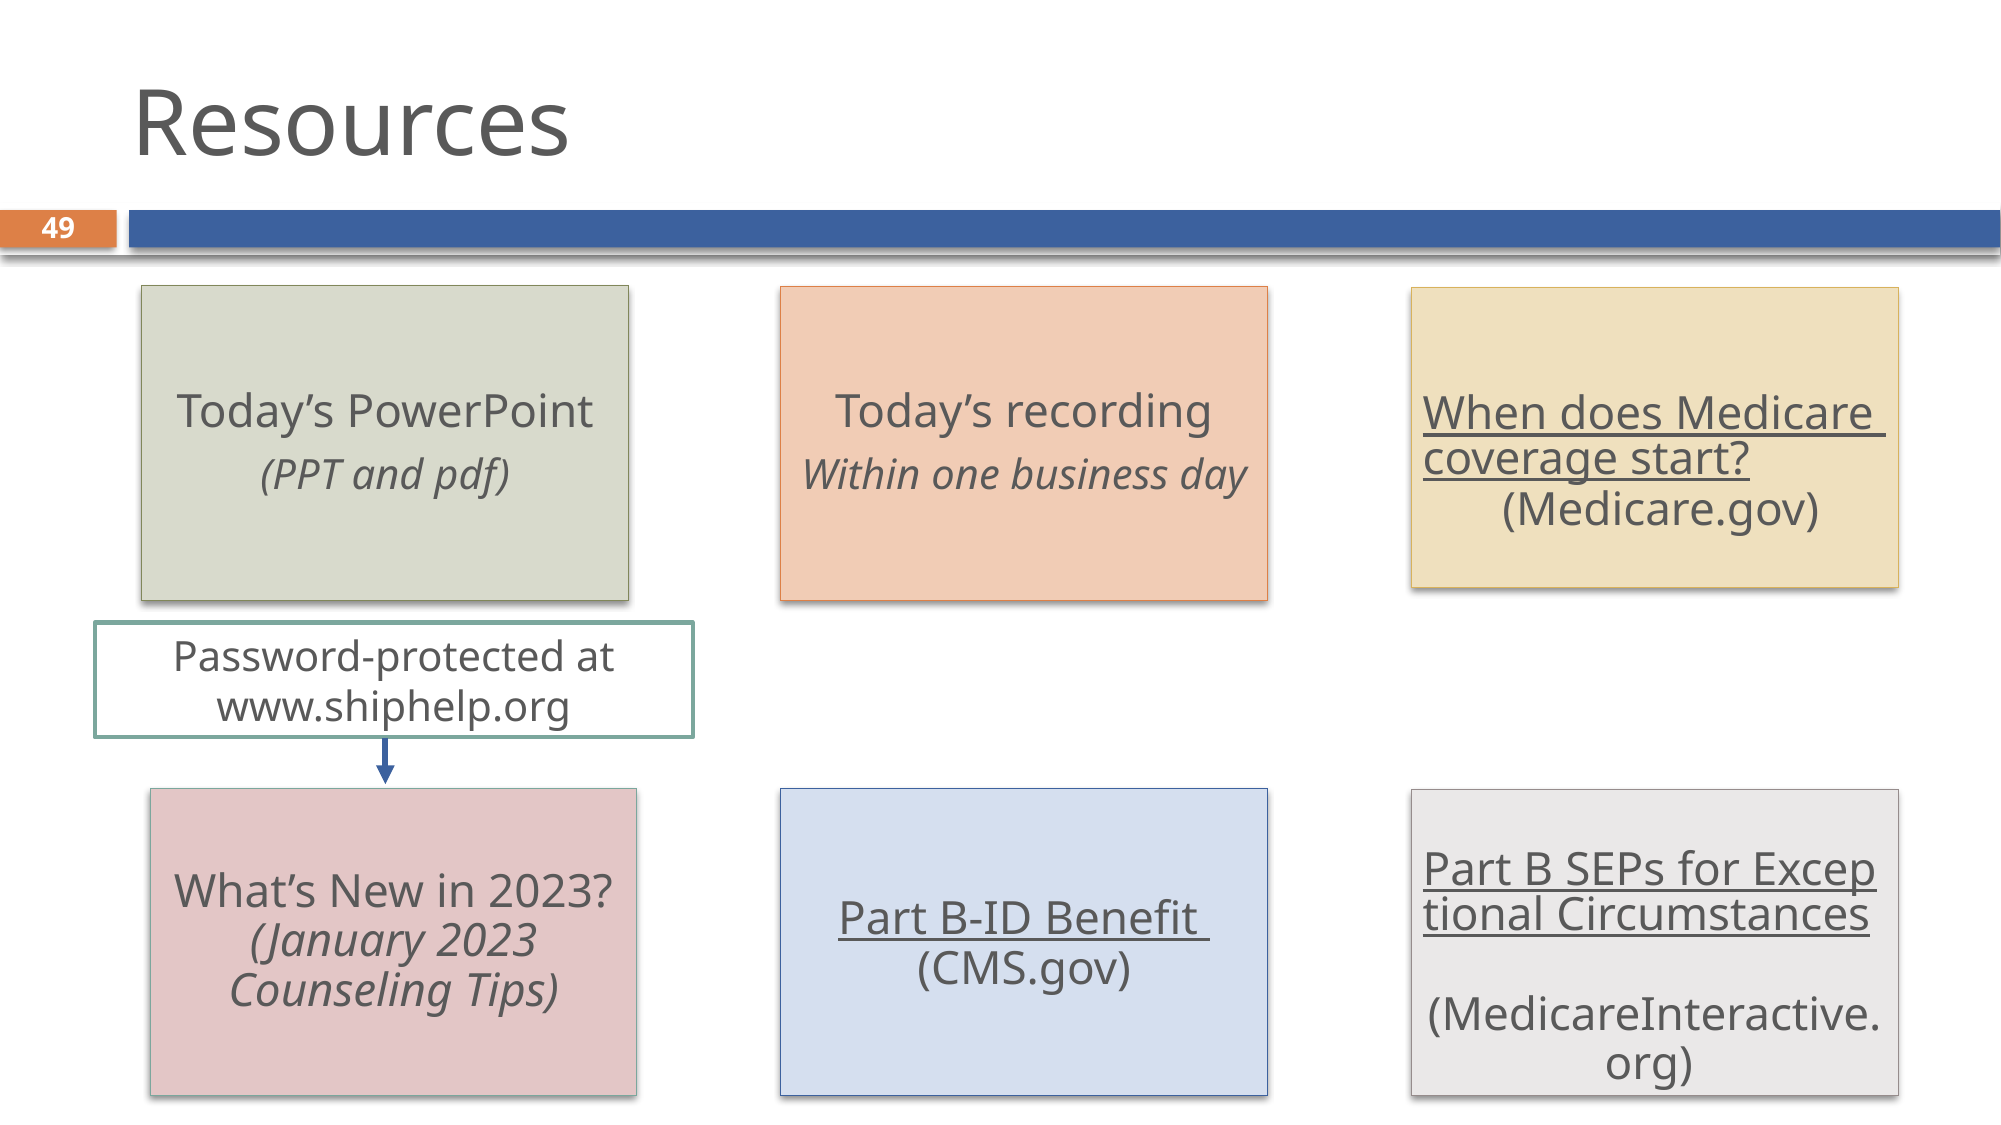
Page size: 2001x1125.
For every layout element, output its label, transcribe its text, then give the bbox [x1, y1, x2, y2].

text_box What’s New in 2023? (January 2023 Counseling Tips) [150, 788, 637, 1096]
title Resources [116, 26, 1800, 213]
text_box Part B SEPs for Exceptional Circumstances (MedicareInteractive.org) [1411, 789, 1899, 1096]
text_box Password-protected at www.shiphelp.org [94, 622, 693, 738]
text_box When does Medicare coverage start? (Medicare.gov) [1411, 287, 1899, 588]
slide_number 49 [0, 208, 117, 249]
text_box Today’s recording Within one business day [780, 286, 1268, 601]
text_box Part B-ID Benefit (CMS.gov) [780, 788, 1268, 1096]
text_box Today’s PowerPoint (PPT and pdf) [141, 285, 629, 601]
